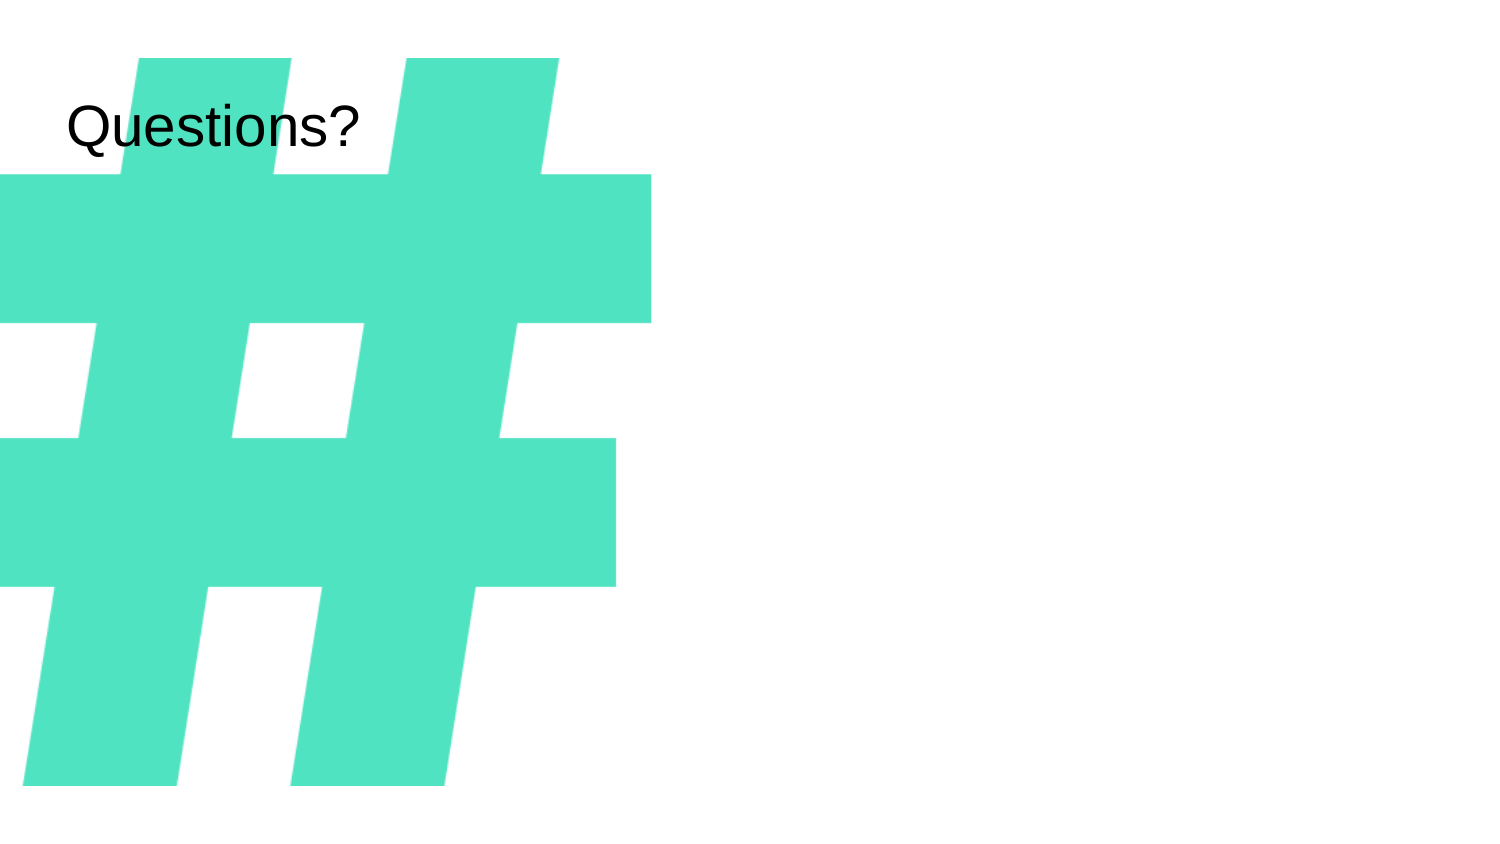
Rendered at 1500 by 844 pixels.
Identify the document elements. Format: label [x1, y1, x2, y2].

picture [0, 58, 1500, 786]
